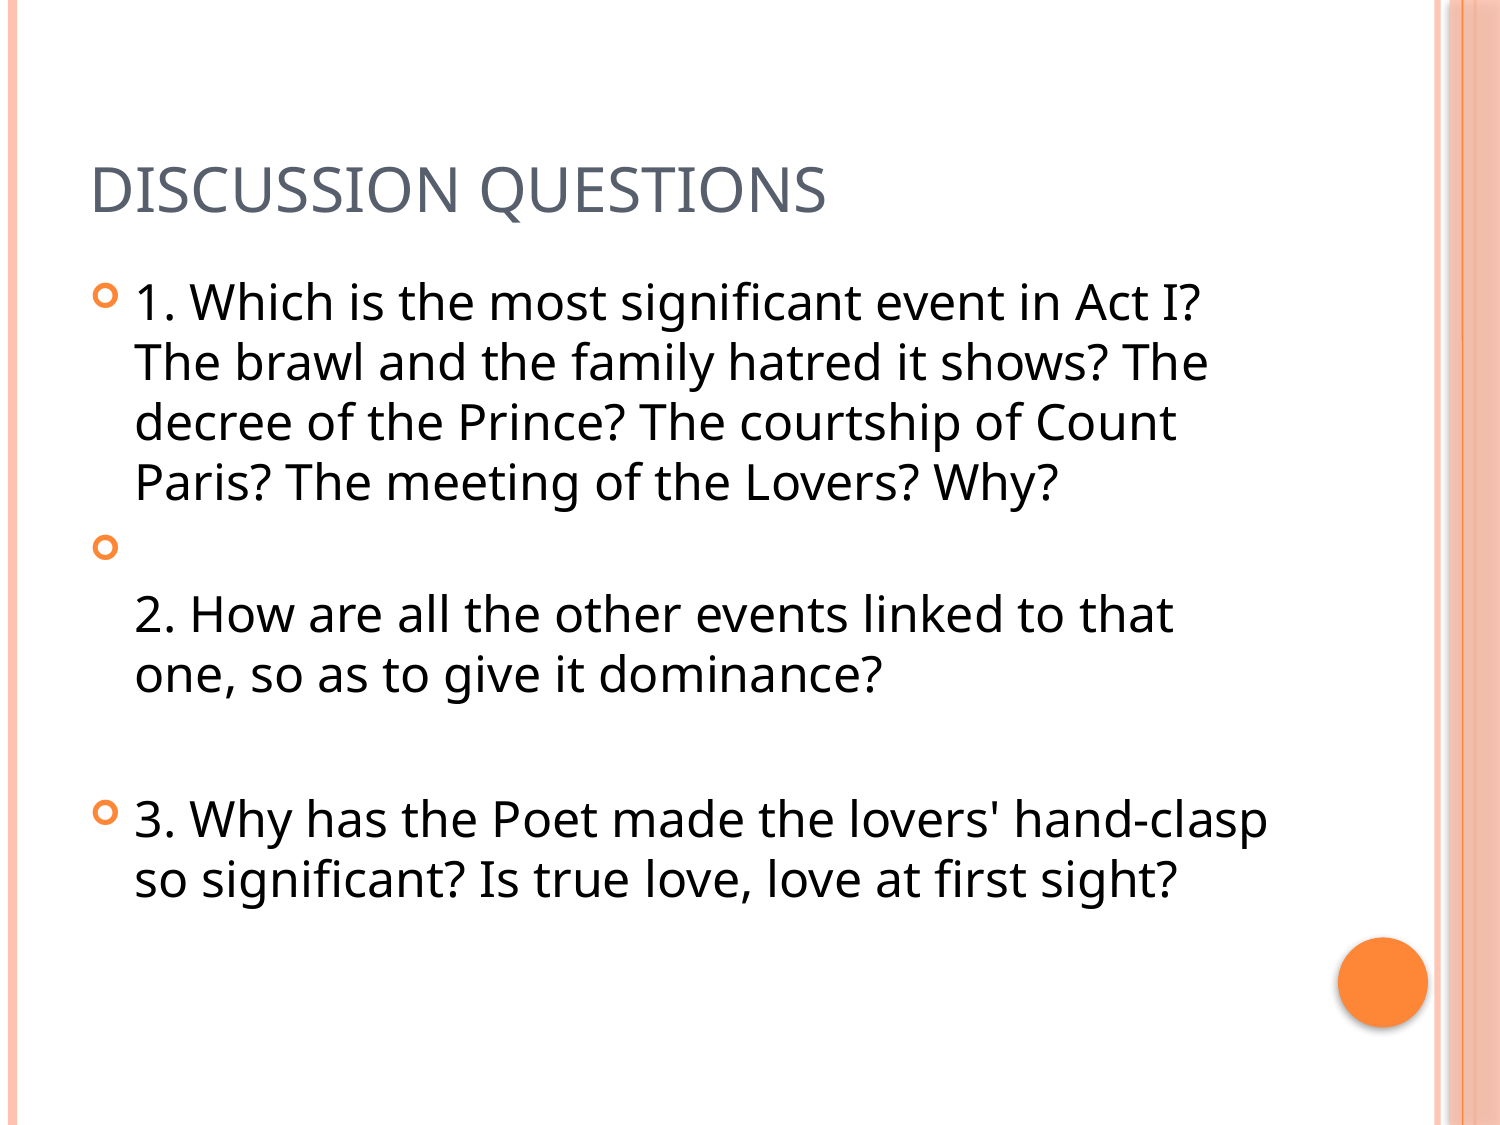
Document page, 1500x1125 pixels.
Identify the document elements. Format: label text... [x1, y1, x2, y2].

title Discussion Questions [75, 45, 1300, 233]
list 1. Which is the most significant event in Act I? The brawl and the family hatred it shows? The decree of the Prince? The courtship of Count Paris? The meeting of the Lovers? Why? 2. How are all the other events linked to that one, so as to give it dominance? 3. Why has the Poet made the lovers' hand-clasp so significant? Is true love, love at first sight? [75, 262, 1300, 1062]
